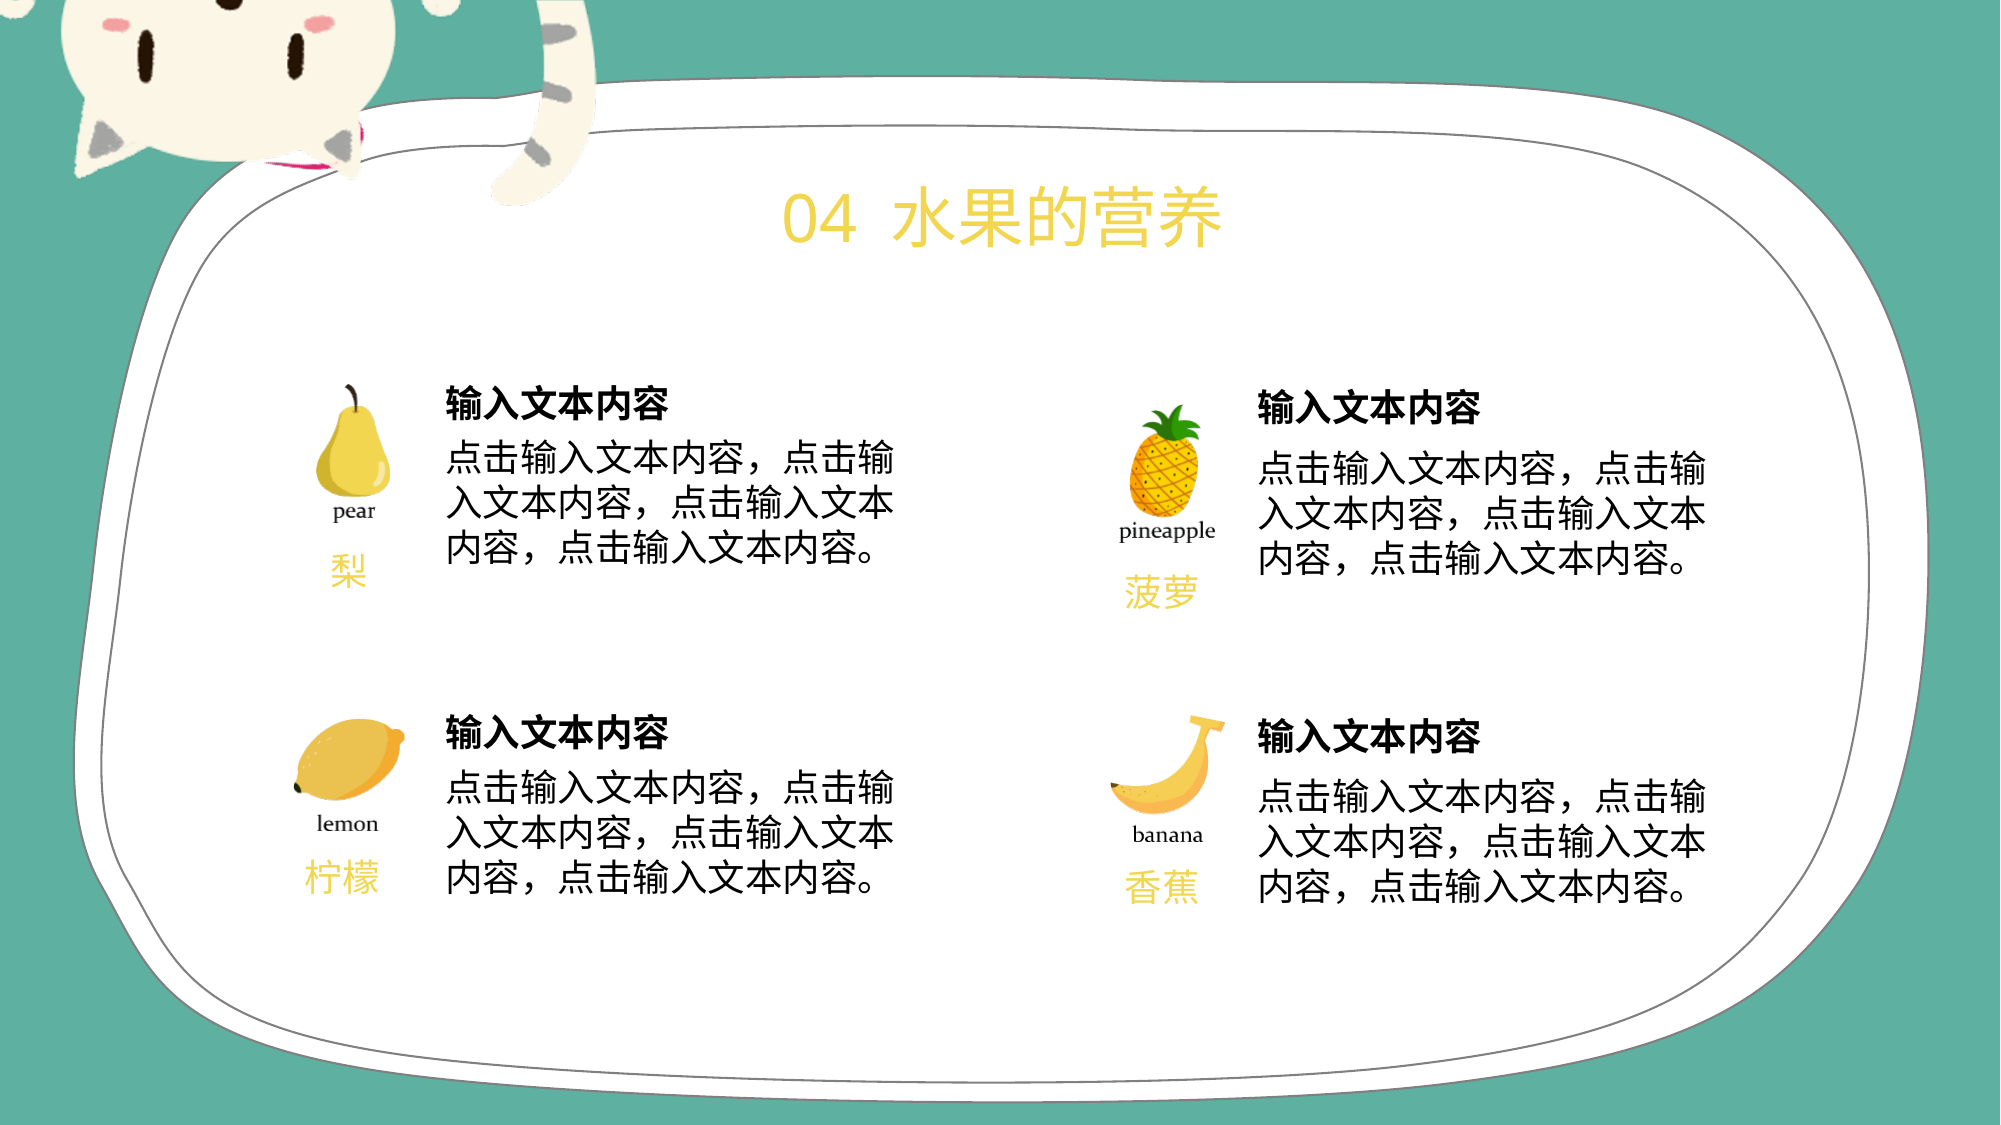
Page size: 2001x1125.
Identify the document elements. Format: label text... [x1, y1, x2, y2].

text_box 04 水果的营养 [766, 168, 1270, 264]
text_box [430, 372, 911, 578]
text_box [430, 701, 911, 908]
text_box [289, 718, 405, 908]
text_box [1109, 715, 1225, 918]
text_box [1242, 377, 1723, 590]
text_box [1242, 705, 1723, 918]
picture [0, 0, 597, 217]
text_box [315, 384, 431, 602]
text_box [1109, 404, 1225, 623]
